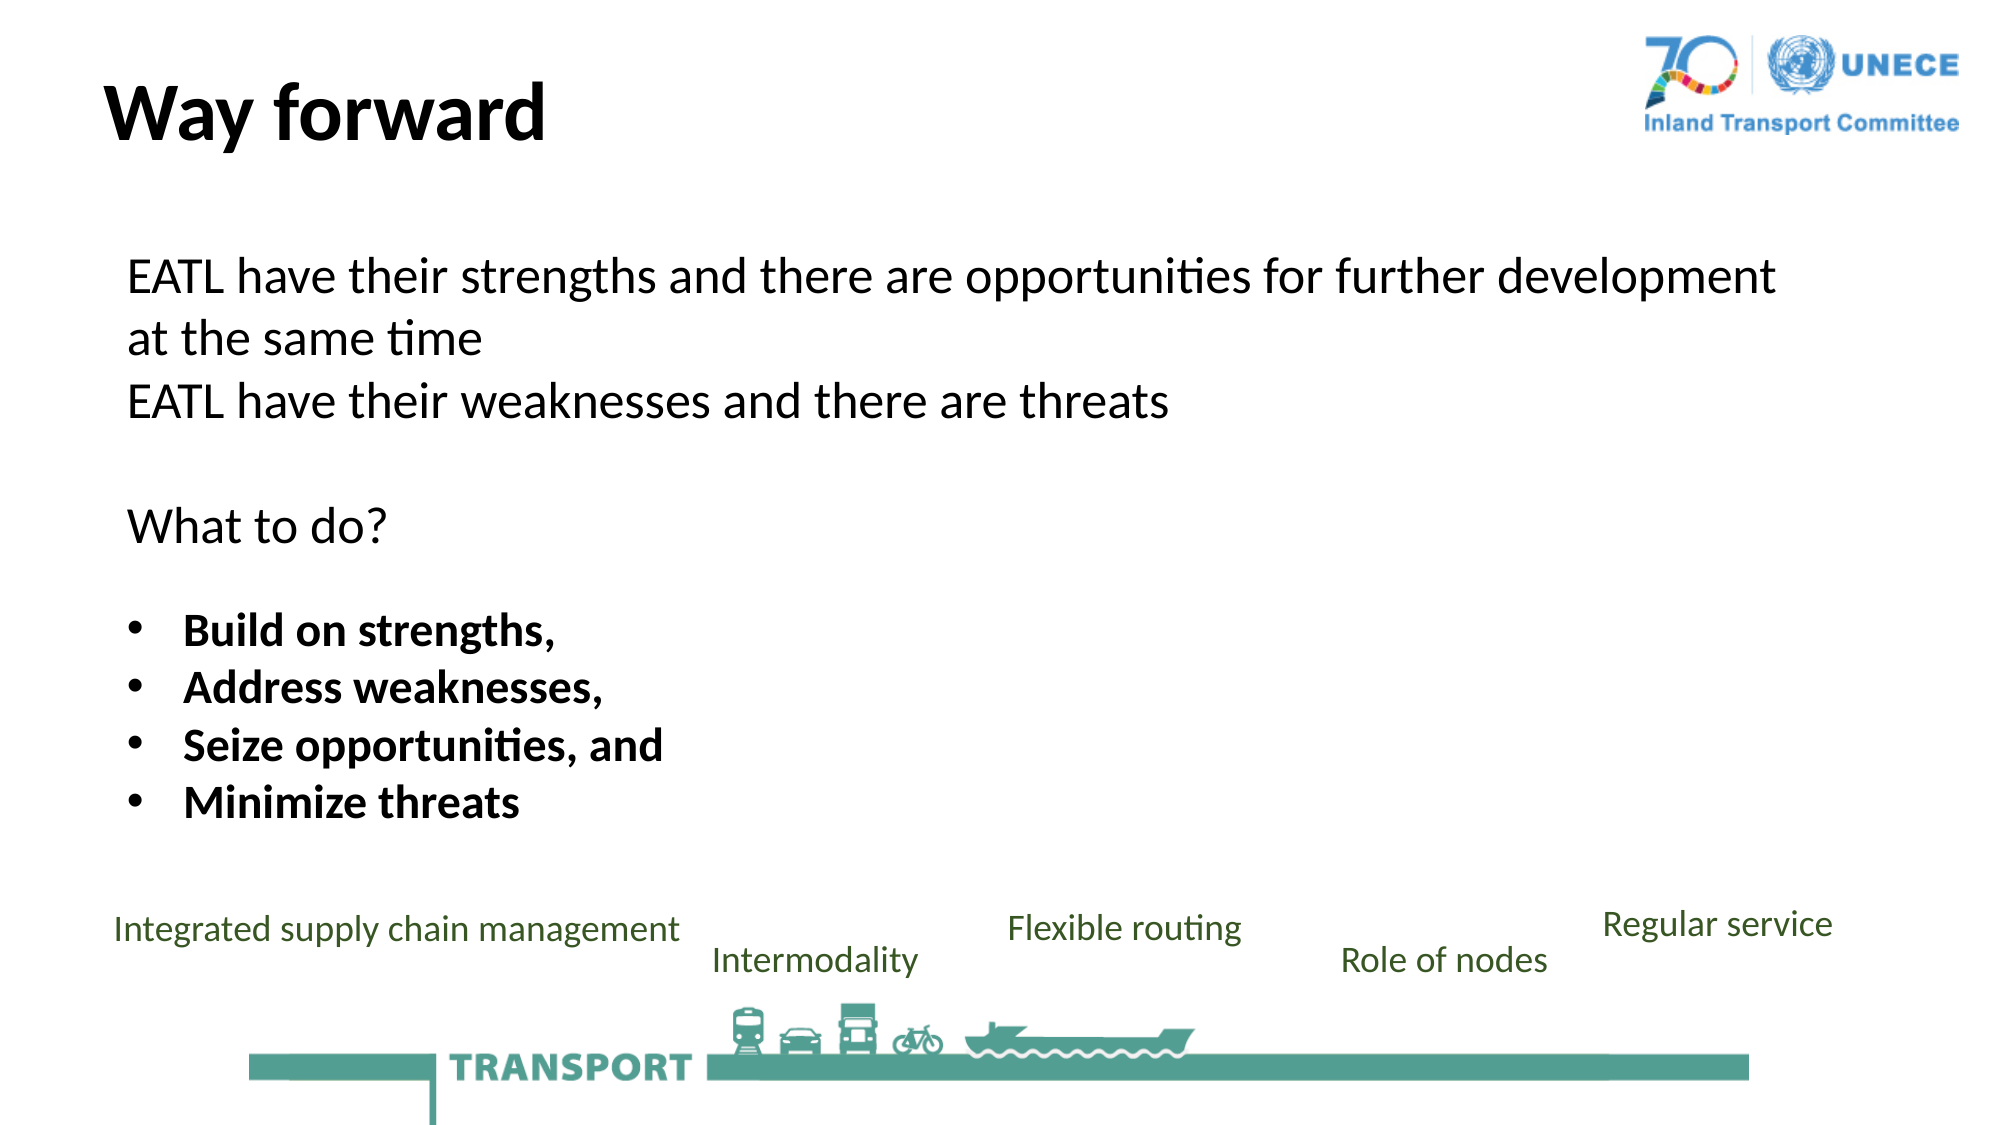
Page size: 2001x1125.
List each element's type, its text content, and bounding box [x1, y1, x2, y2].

picture [249, 987, 1749, 1125]
text_box Role of nodes [1326, 927, 1564, 987]
picture [1645, 35, 1959, 135]
text_box Flexible routing [992, 895, 1258, 956]
text_box Intermodality [697, 927, 934, 987]
text_box Way forward [88, 50, 1319, 225]
text_box EATL have their strengths and there are opportunities for further development at the same time EATL have their weaknesses and there are threats What to do? Build on strengths, Address weaknesses, Seize opportunities, and Minimize threats [112, 233, 1793, 836]
text_box Regular service [1587, 891, 1849, 952]
text_box Integrated supply chain management [98, 896, 696, 957]
